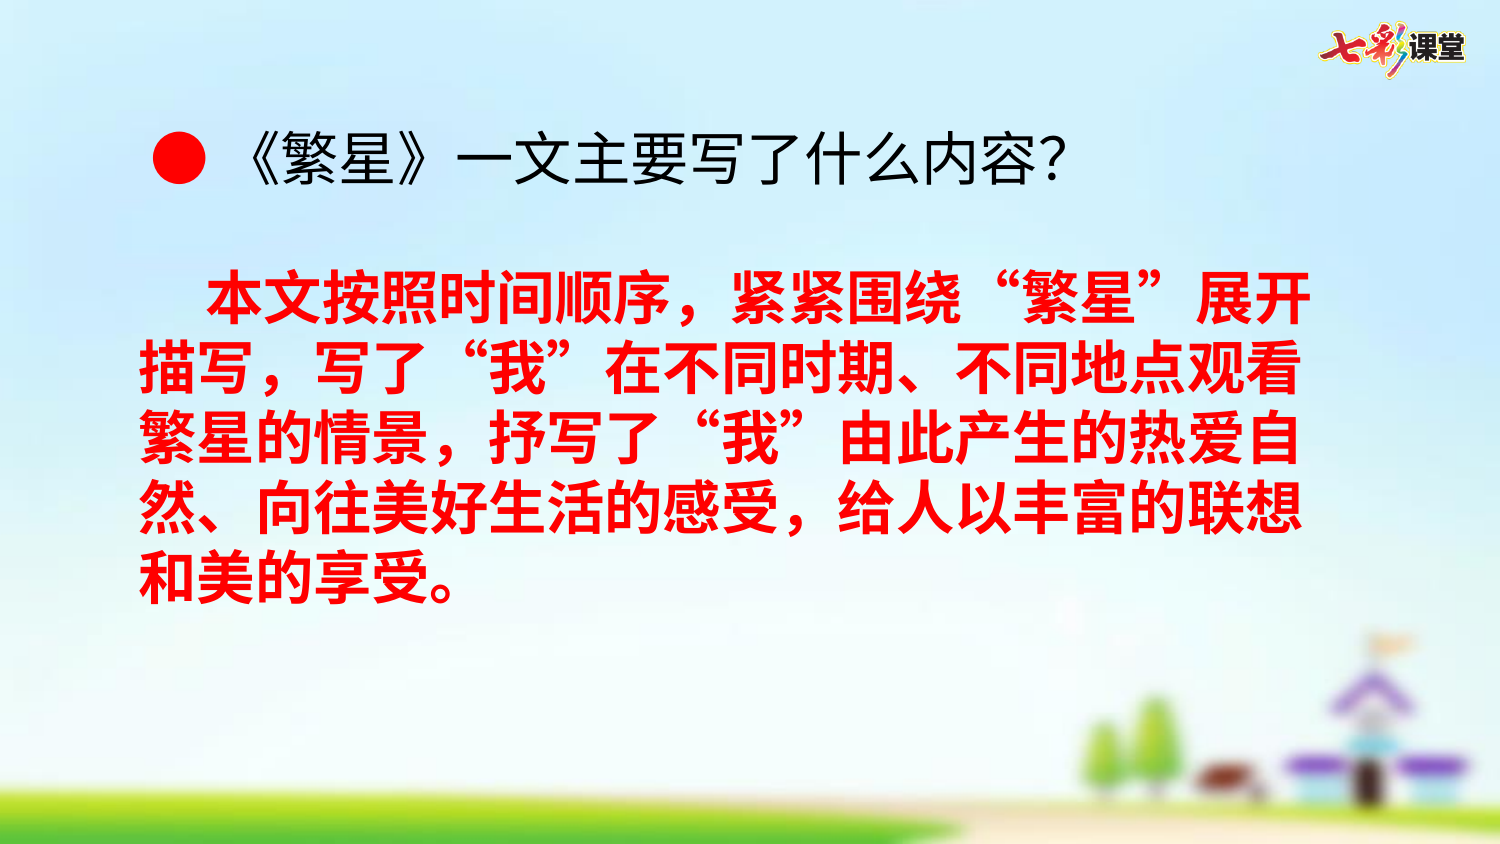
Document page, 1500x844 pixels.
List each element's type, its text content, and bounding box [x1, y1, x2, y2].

text_box 本文按照时间顺序，紧紧围绕“繁星”展开描写，写了“我”在不同时期、不同地点观看繁星的情景，抒写了“我”由此产生的热爱自然、向往美好生活的感受，给人以丰富的联想和美的享受。 [123, 254, 1353, 619]
text_box ●《繁星》一文主要写了什么内容？ [135, 114, 1085, 200]
picture [0, 0, 1500, 844]
